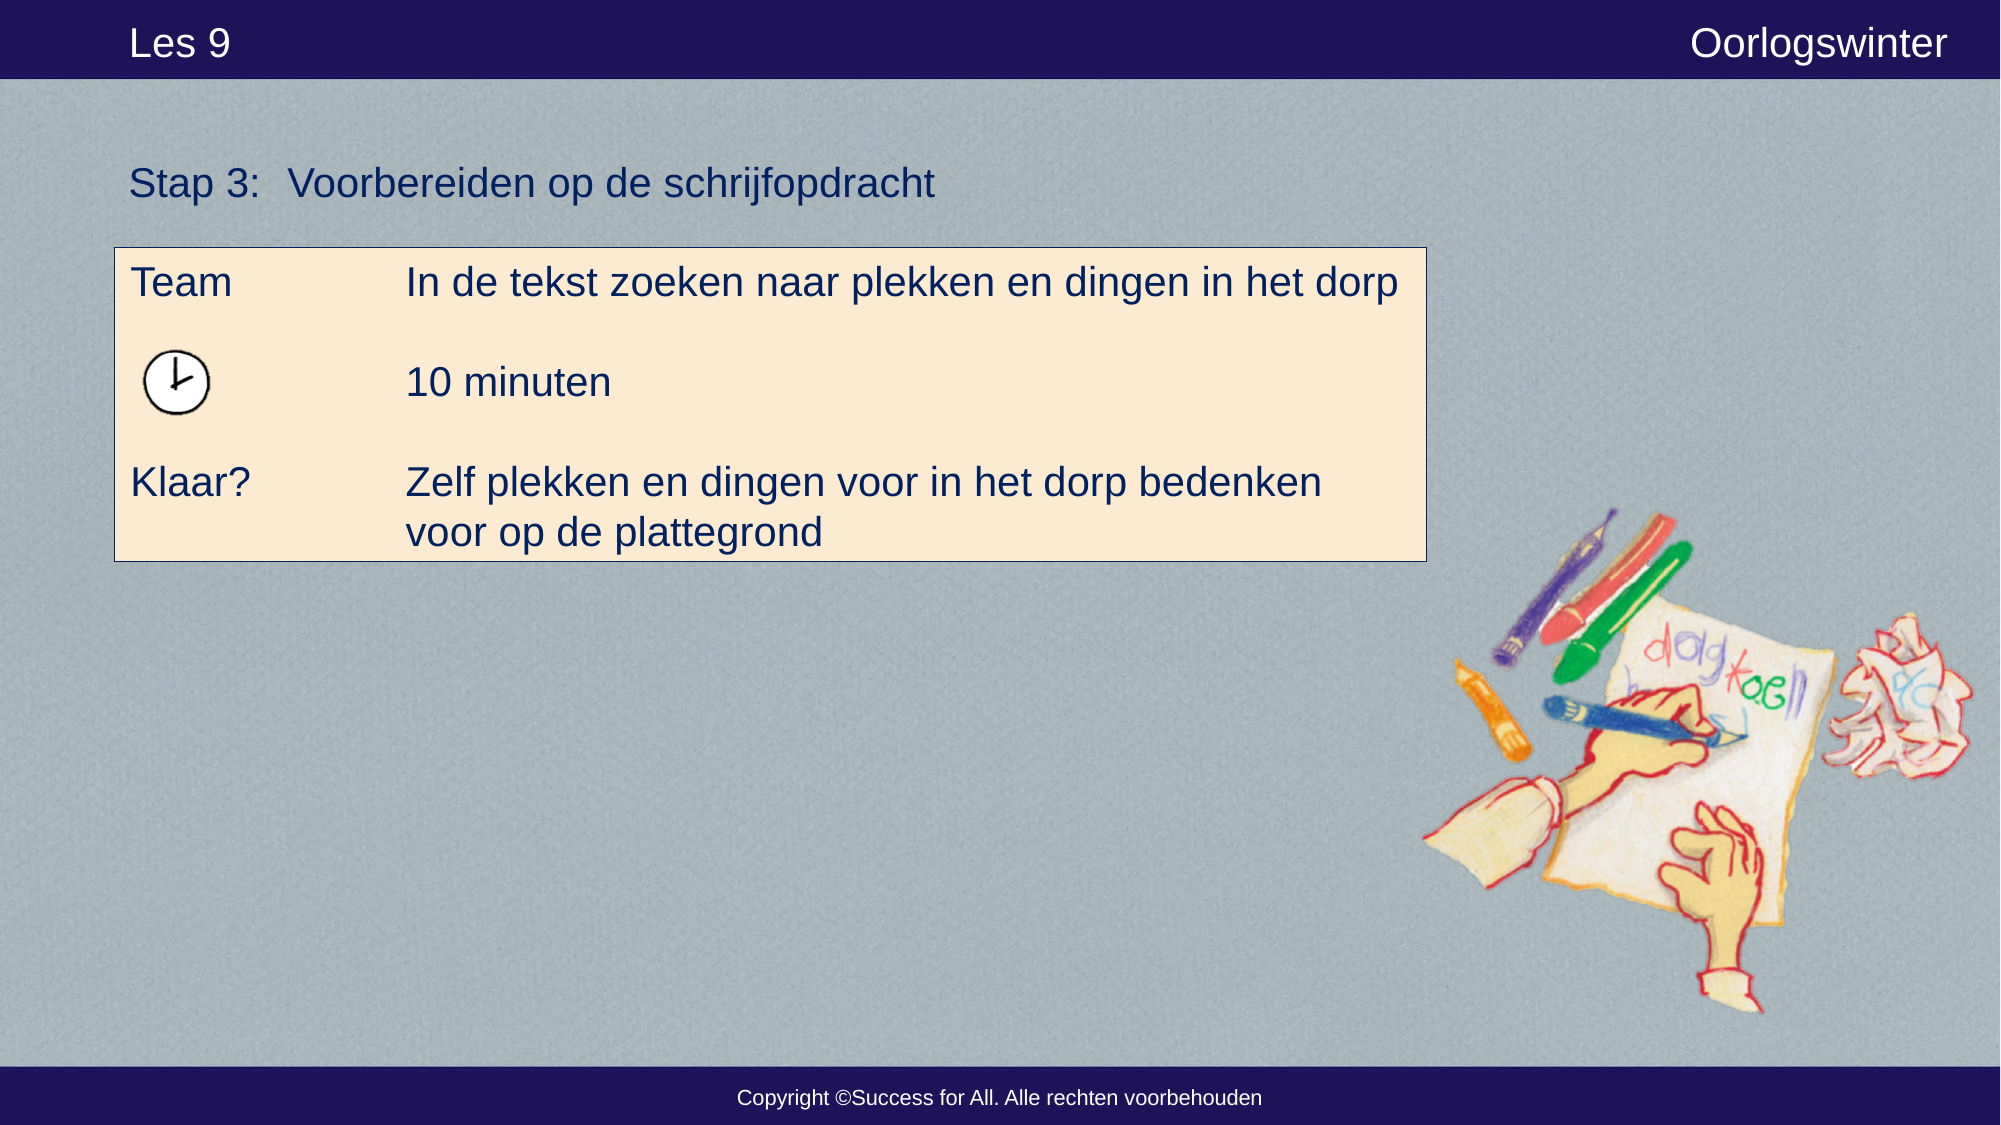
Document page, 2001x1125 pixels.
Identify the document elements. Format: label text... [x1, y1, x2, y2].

text_box Oorlogswinter [786, 8, 1963, 73]
text_box Stap 3: Voorbereiden op de schrijfopdracht [113, 148, 1301, 214]
text_box Copyright ©Success for All. Alle rechten voorbehouden [0, 1076, 2000, 1125]
text_box Team In de tekst zoeken naar plekken en dingen in het dorp 10 minuten Klaar? Zelf plekken en dingen voor in het dorp bedenken voor op de plattegrond [114, 247, 1427, 562]
picture [0, 0, 2001, 1125]
text_box Les 9 [114, 8, 354, 73]
